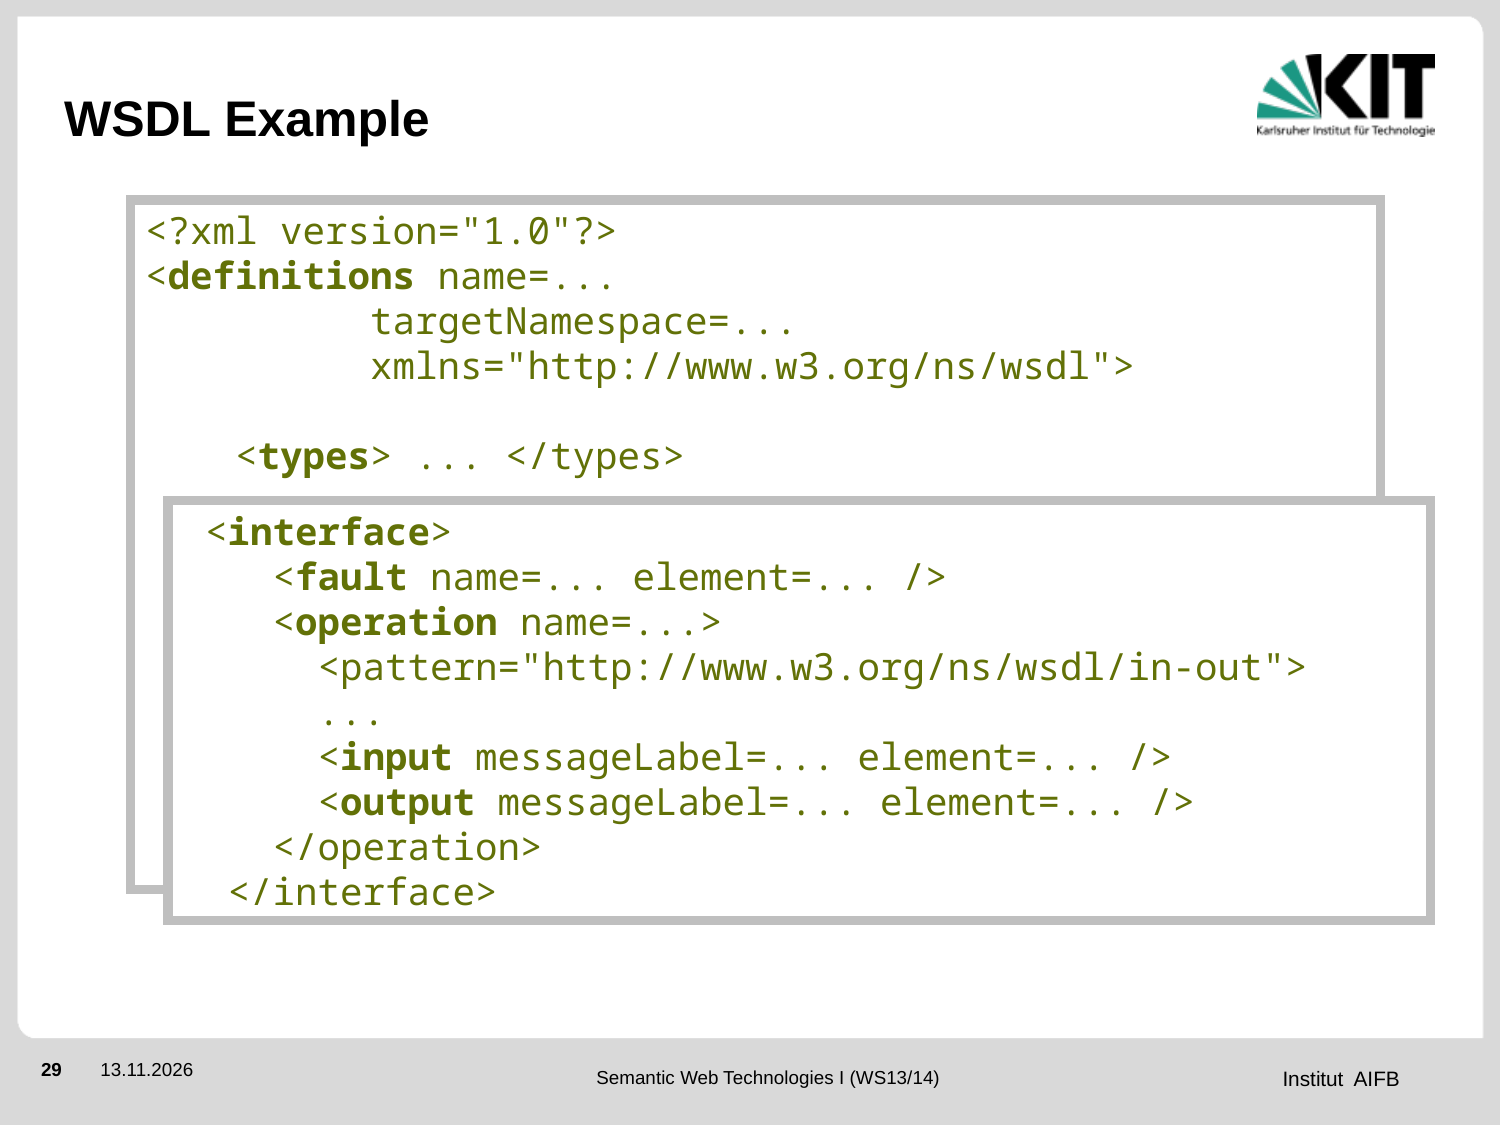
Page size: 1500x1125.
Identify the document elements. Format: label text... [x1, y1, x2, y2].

text_box <interface> <fault name=... element=... /> <operation name=...> <pattern="http://www.w3.org/ns/wsdl/in-out"> ... <input messageLabel=... element=... /> <output messageLabel=... element=... /> </operation> </interface> [167, 500, 1431, 921]
title WSDL Example [64, 54, 1198, 147]
text_box <?xml version="1.0"?> <definitions name=... targetNamespace=... xmlns="http://www.w3.org/ns/wsdl"> <types> ... </types> [130, 199, 1381, 890]
picture [0, 0, 1500, 1125]
